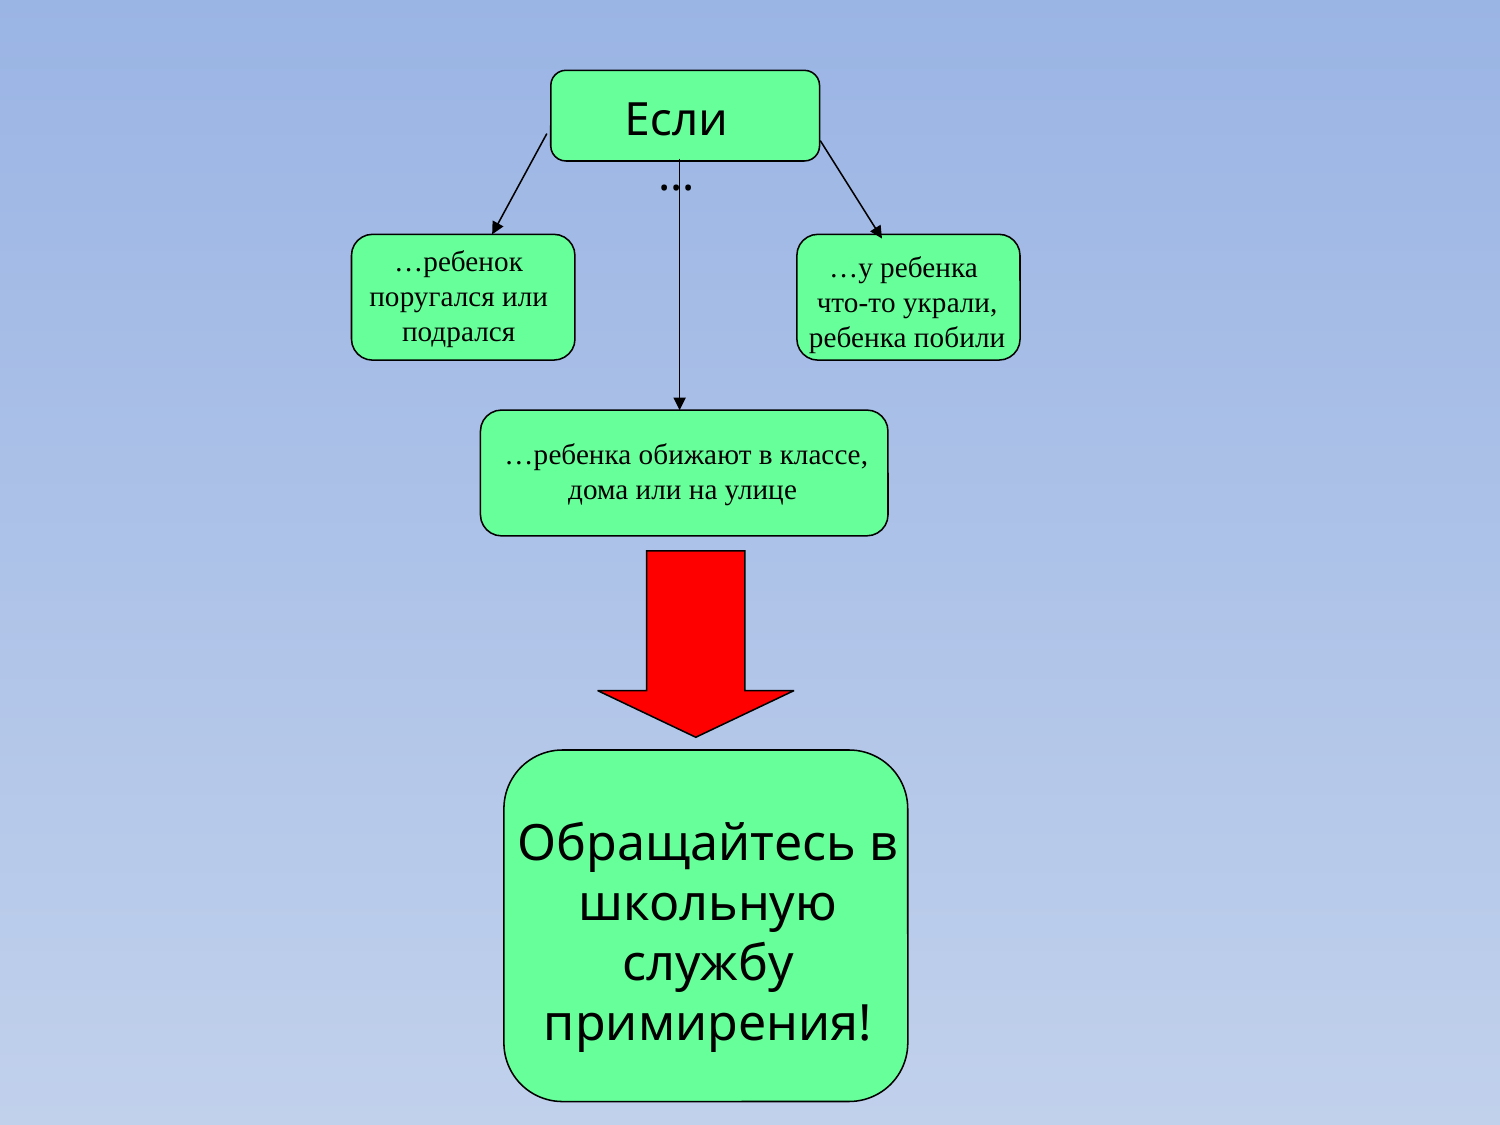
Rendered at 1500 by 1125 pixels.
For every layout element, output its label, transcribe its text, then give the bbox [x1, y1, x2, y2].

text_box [491, 133, 547, 235]
text_box Обращайтесь в школьную службу примирения! [502, 802, 914, 1055]
text_box [505, 1055, 907, 1102]
text_box [887, 234, 1014, 240]
text_box [504, 750, 908, 802]
text_box [597, 550, 794, 738]
text_box Если… [597, 81, 755, 181]
text_box …ребенка обижают в классе, дома или на улице [480, 428, 893, 551]
text_box [480, 410, 888, 428]
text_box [820, 140, 883, 239]
text_box [803, 234, 815, 240]
text_box [567, 239, 575, 356]
text_box …ребенок поругался или подрался [351, 234, 567, 357]
text_box [361, 357, 565, 361]
text_box [550, 70, 820, 161]
text_box …у ребенка что-то украли, ребенка побили [785, 240, 1030, 364]
